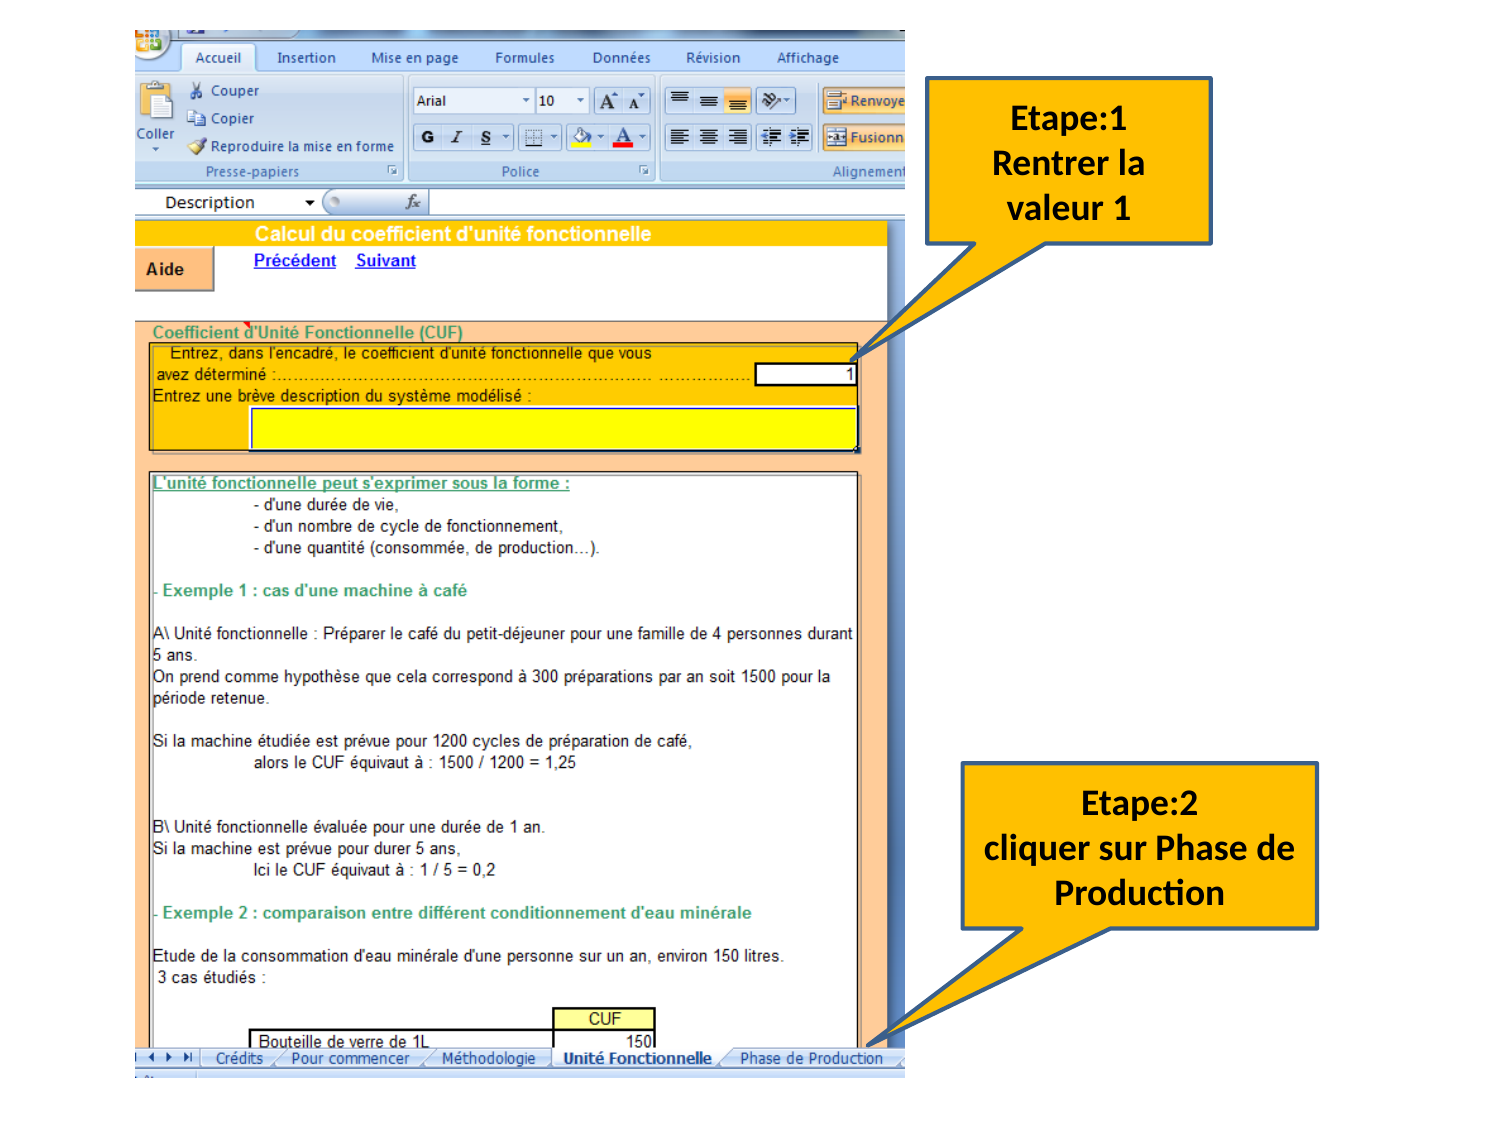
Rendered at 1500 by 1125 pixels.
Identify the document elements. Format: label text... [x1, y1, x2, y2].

text_box Etape:1 Rentrer la valeur 1 [909, 76, 1213, 329]
text_box Etape:2 cliquer sur Phase de Production [909, 761, 1320, 1028]
picture [135, 30, 905, 1078]
